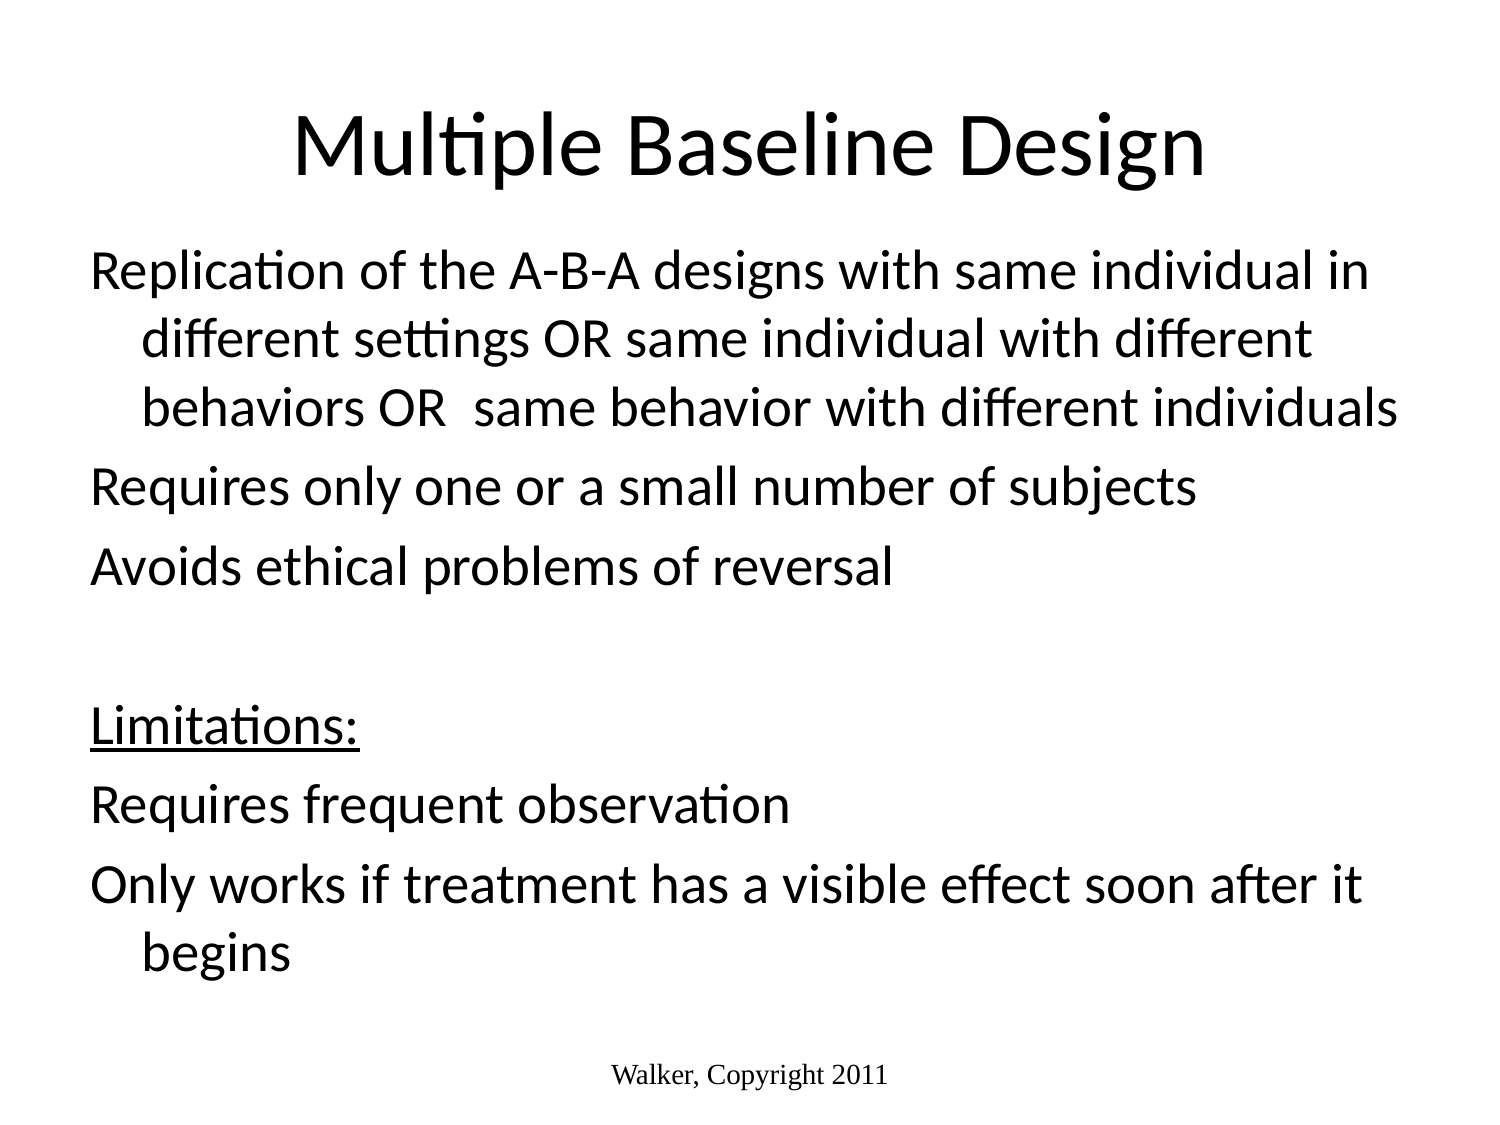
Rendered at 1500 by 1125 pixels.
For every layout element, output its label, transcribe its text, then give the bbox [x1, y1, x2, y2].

footer Walker, Copyright 2011 [512, 1042, 988, 1103]
list Replication of the A-B-A designs with same individual in different settings OR same individual with different behaviors OR same behavior with different individuals Requires only one or a small number of subjects Avoids ethical problems of reversal Limitations: Requires frequent observation Only works if treatment has a visible effect soon after it begins [75, 224, 1425, 1005]
title Multiple Baseline Design [75, 45, 1425, 224]
